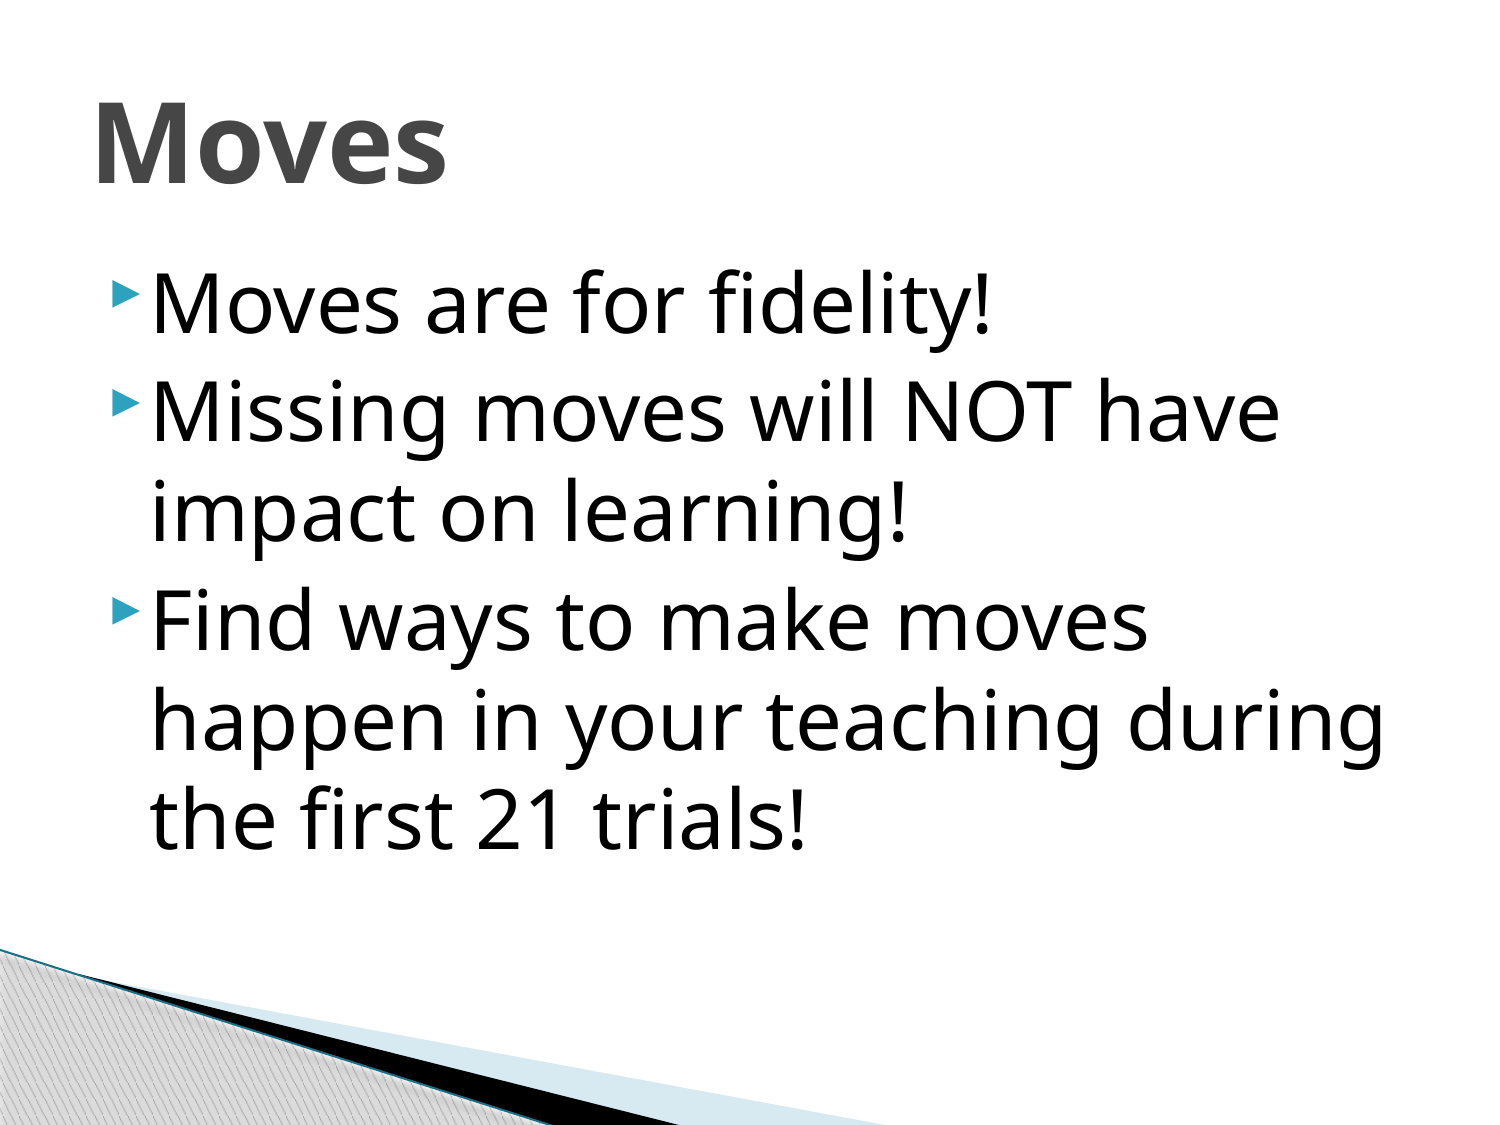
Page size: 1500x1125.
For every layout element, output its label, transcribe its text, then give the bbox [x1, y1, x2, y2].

title Moves [75, 45, 1425, 233]
list Moves are for fidelity! Missing moves will NOT have impact on learning! Find ways to make moves happen in your teaching during the first 21 trials! [75, 243, 1425, 986]
